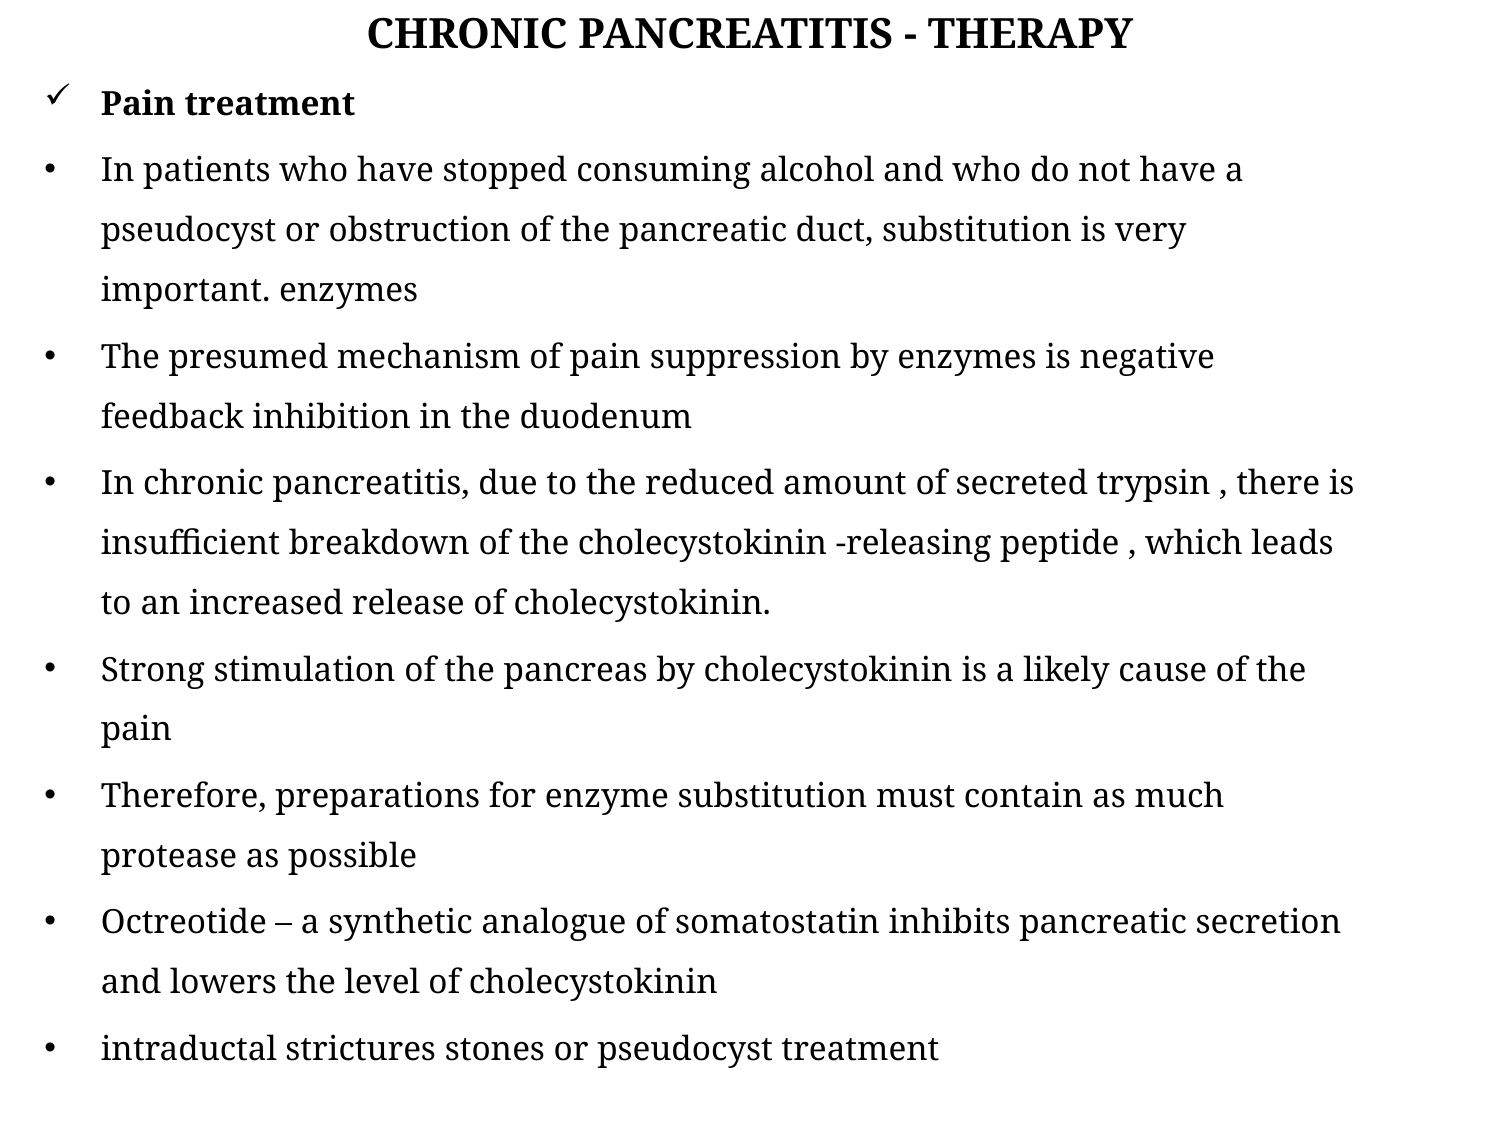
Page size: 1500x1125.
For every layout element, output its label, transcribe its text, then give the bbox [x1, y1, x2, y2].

list Pain treatment In patients who have stopped consuming alcohol and who do not have a pseudocyst or obstruction of the pancreatic duct, substitution is very important. enzymes The presumed mechanism of pain suppression by enzymes is negative feedback inhibition in the duodenum In chronic pancreatitis, due to the reduced amount of secreted trypsin , there is insufficient breakdown of the cholecystokinin -releasing peptide , which leads to an increased release of cholecystokinin. Strong stimulation of the pancreas by cholecystokinin is a likely cause of the pain Therefore, preparations for enzyme substitution must contain as much protease as possible Octreotide – a synthetic analogue of somatostatin inhibits pancreatic secretion and lowers the level of cholecystokinin intraductal strictures stones or pseudocyst treatment [29, 63, 1380, 1088]
text_box CHRONIC PANCREATITIS - THERAPY [0, 0, 1500, 63]
